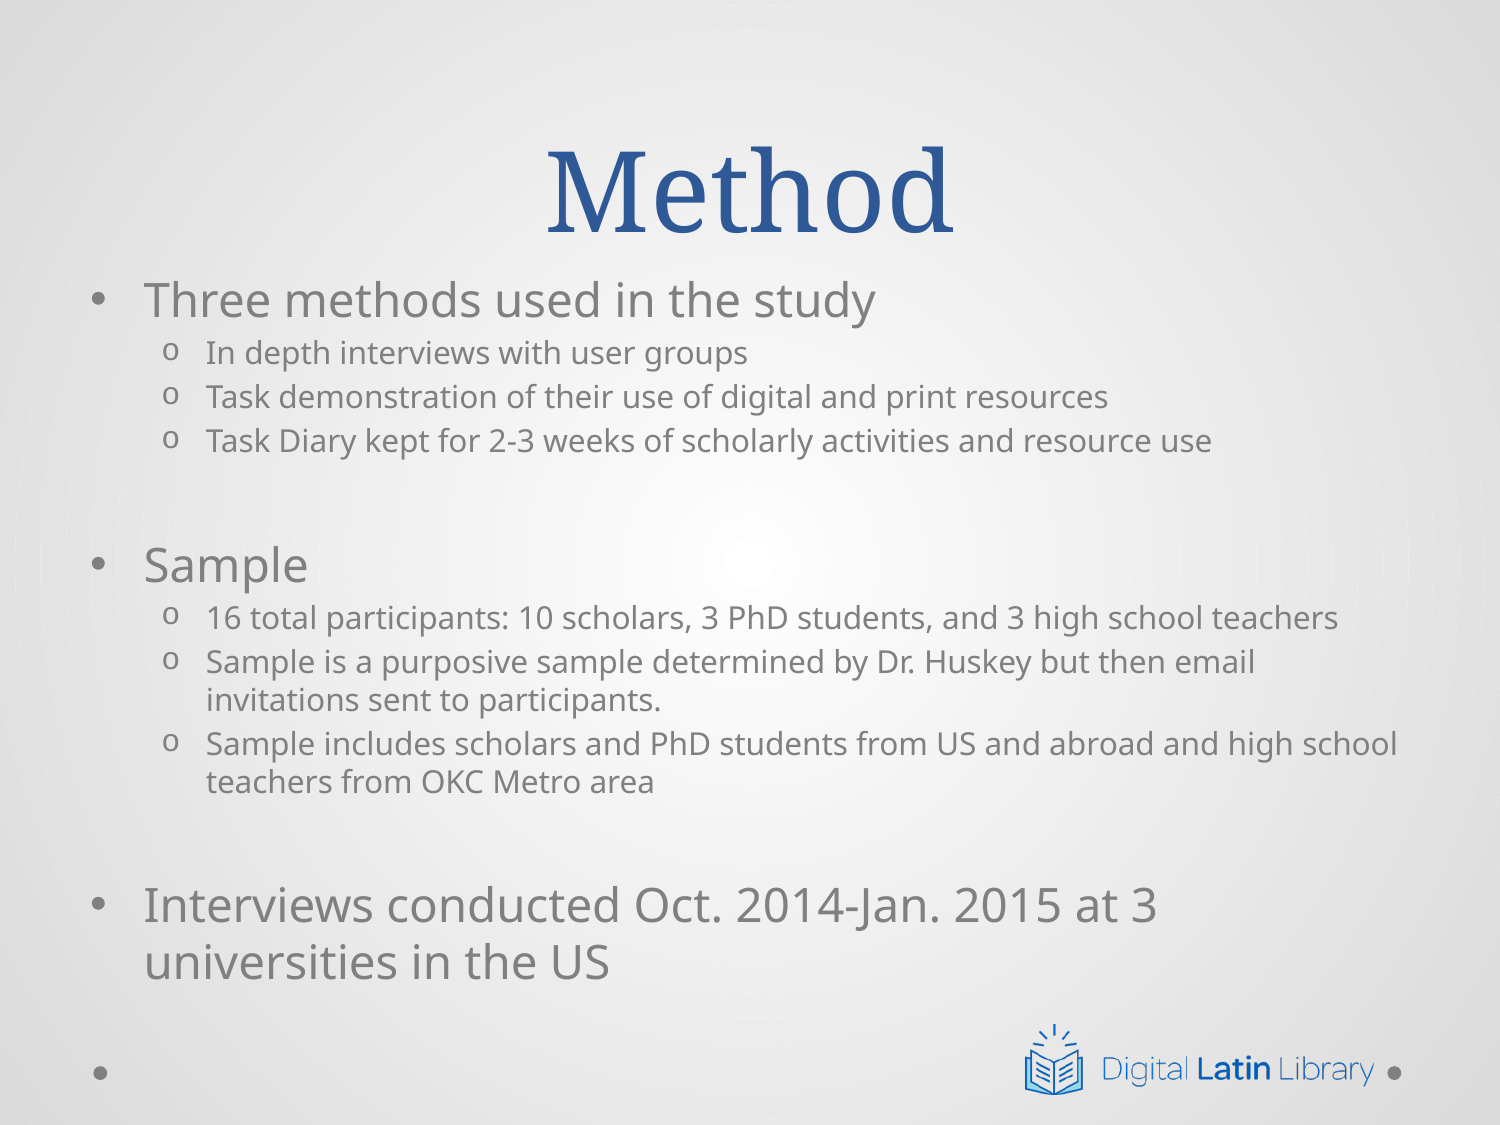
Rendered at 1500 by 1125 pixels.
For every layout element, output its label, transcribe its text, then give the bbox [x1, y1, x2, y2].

list Three methods used in the study In depth interviews with user groups Task demonstration of their use of digital and print resources Task Diary kept for 2-3 weeks of scholarly activities and resource use Sample 16 total participants: 10 scholars, 3 PhD students, and 3 high school teachers Sample is a purposive sample determined by Dr. Huskey but then email invitations sent to participants. Sample includes scholars and PhD students from US and abroad and high school teachers from OKC Metro area Interviews conducted Oct. 2014-Jan. 2015 at 3 universities in the US [75, 262, 1425, 1005]
picture [1025, 1024, 1374, 1095]
title Method [75, 0, 1425, 262]
